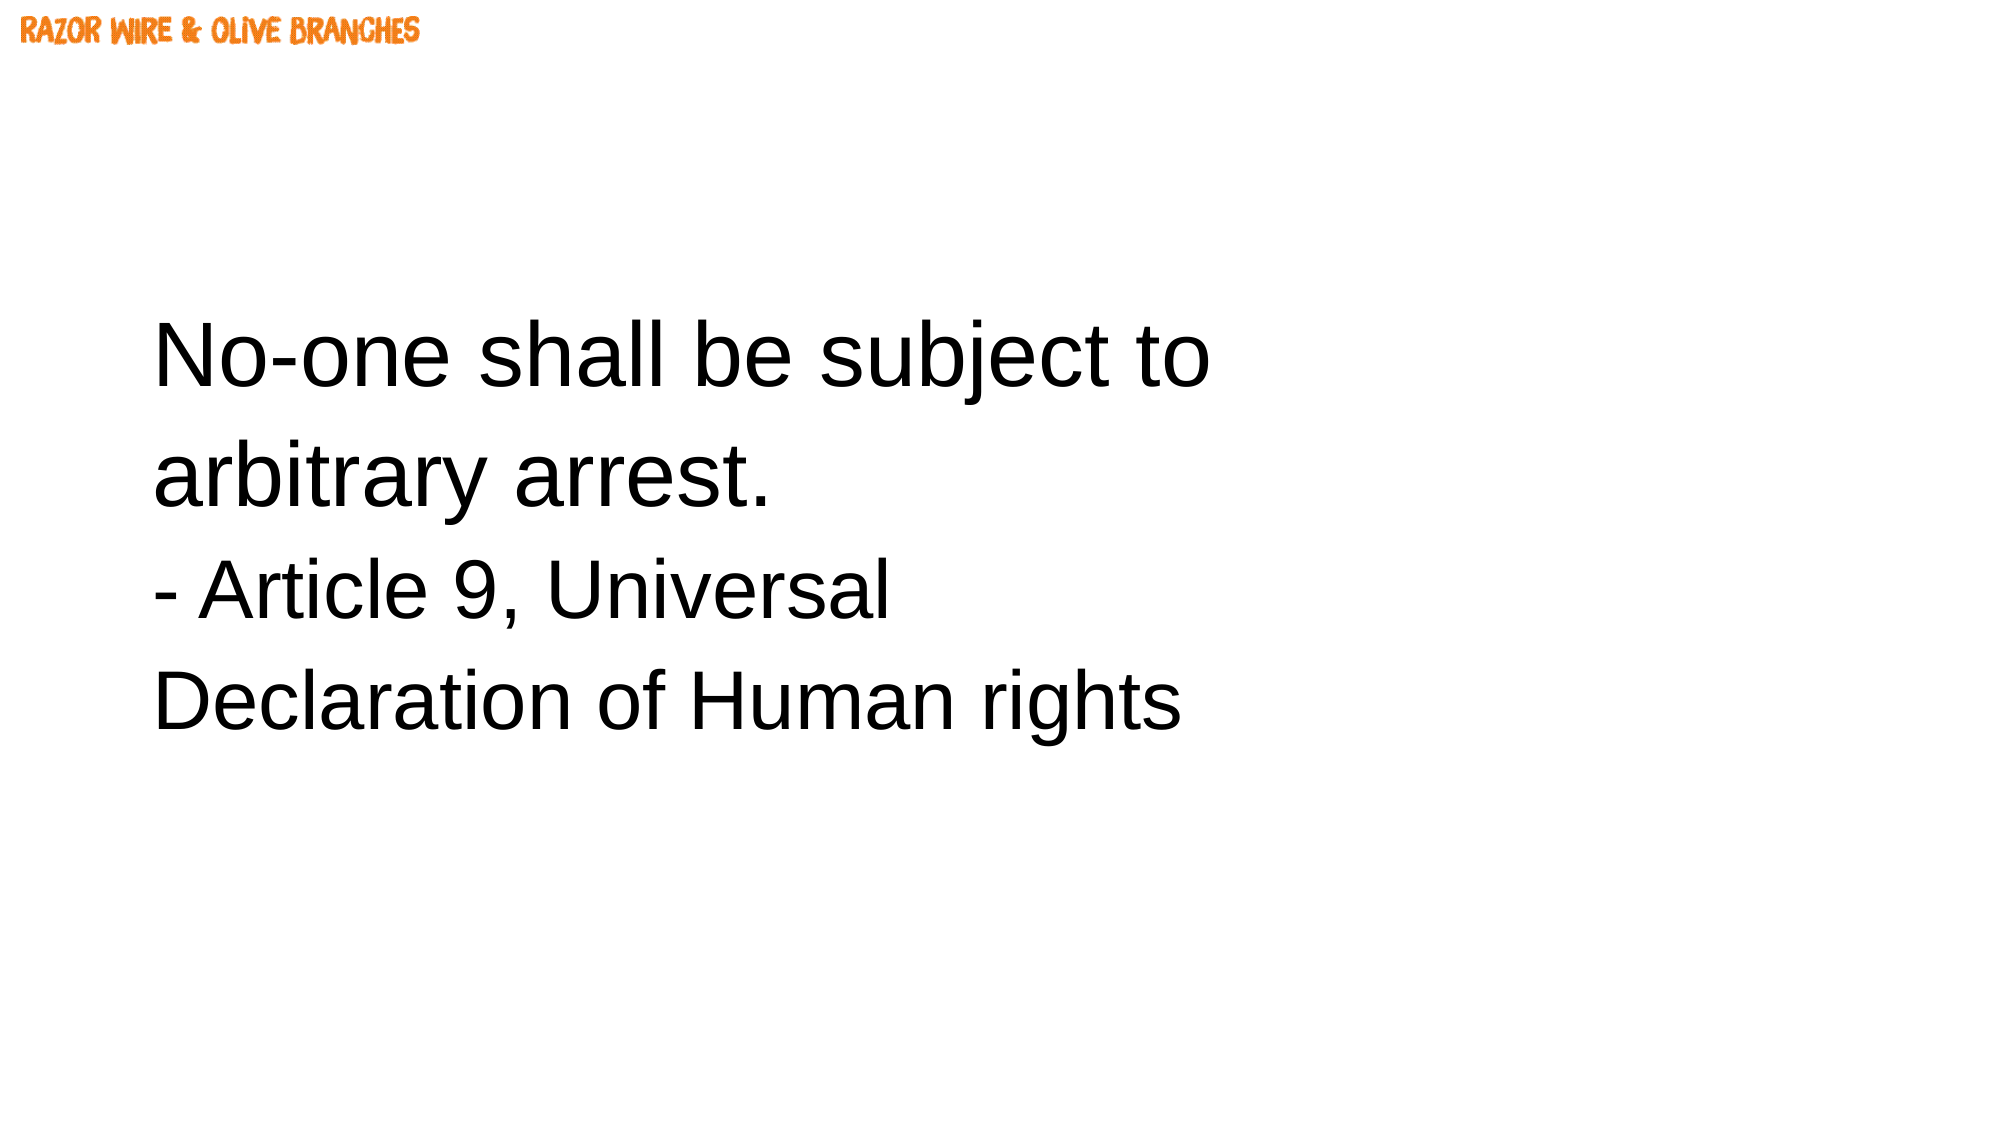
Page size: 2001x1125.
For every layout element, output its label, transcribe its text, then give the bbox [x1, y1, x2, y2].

list No-one shall be subject to arbitrary arrest. - Article 9, Universal Declaration of Human rights [137, 299, 1863, 1014]
